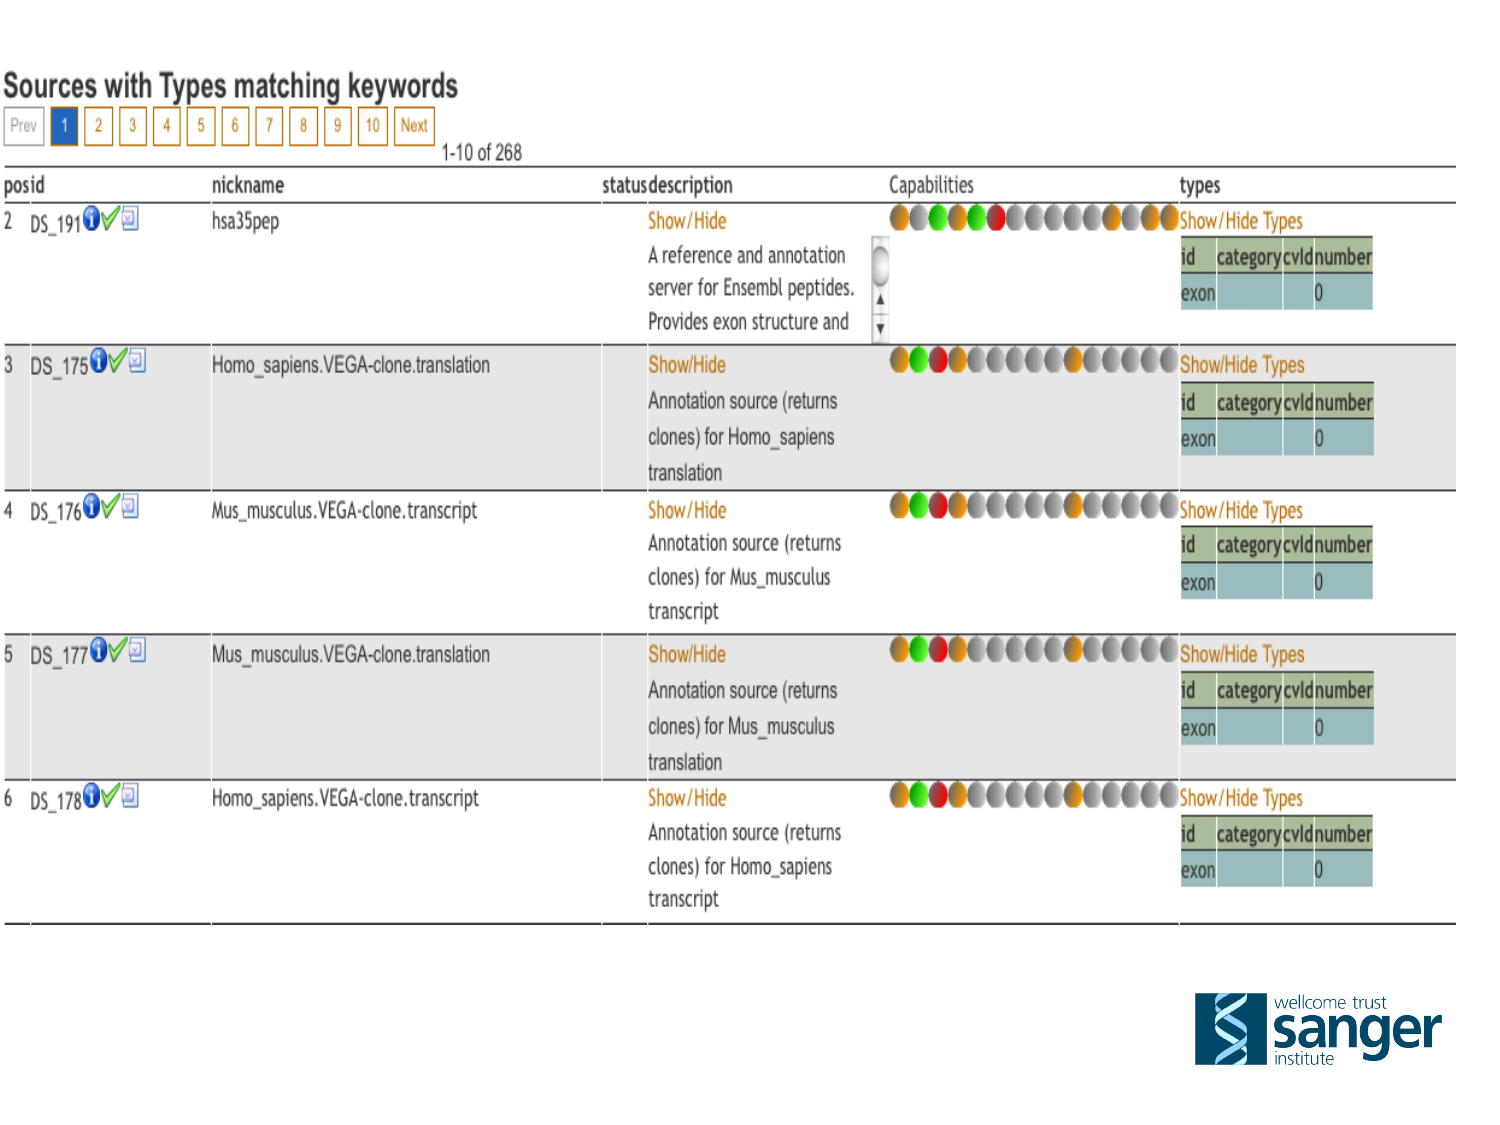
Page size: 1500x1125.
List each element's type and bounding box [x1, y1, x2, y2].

picture [1267, 993, 1442, 1065]
picture [0, 61, 1456, 926]
picture [1235, 1057, 1246, 1065]
picture [1216, 993, 1228, 1002]
picture [1216, 996, 1246, 1032]
picture [1216, 1026, 1246, 1065]
